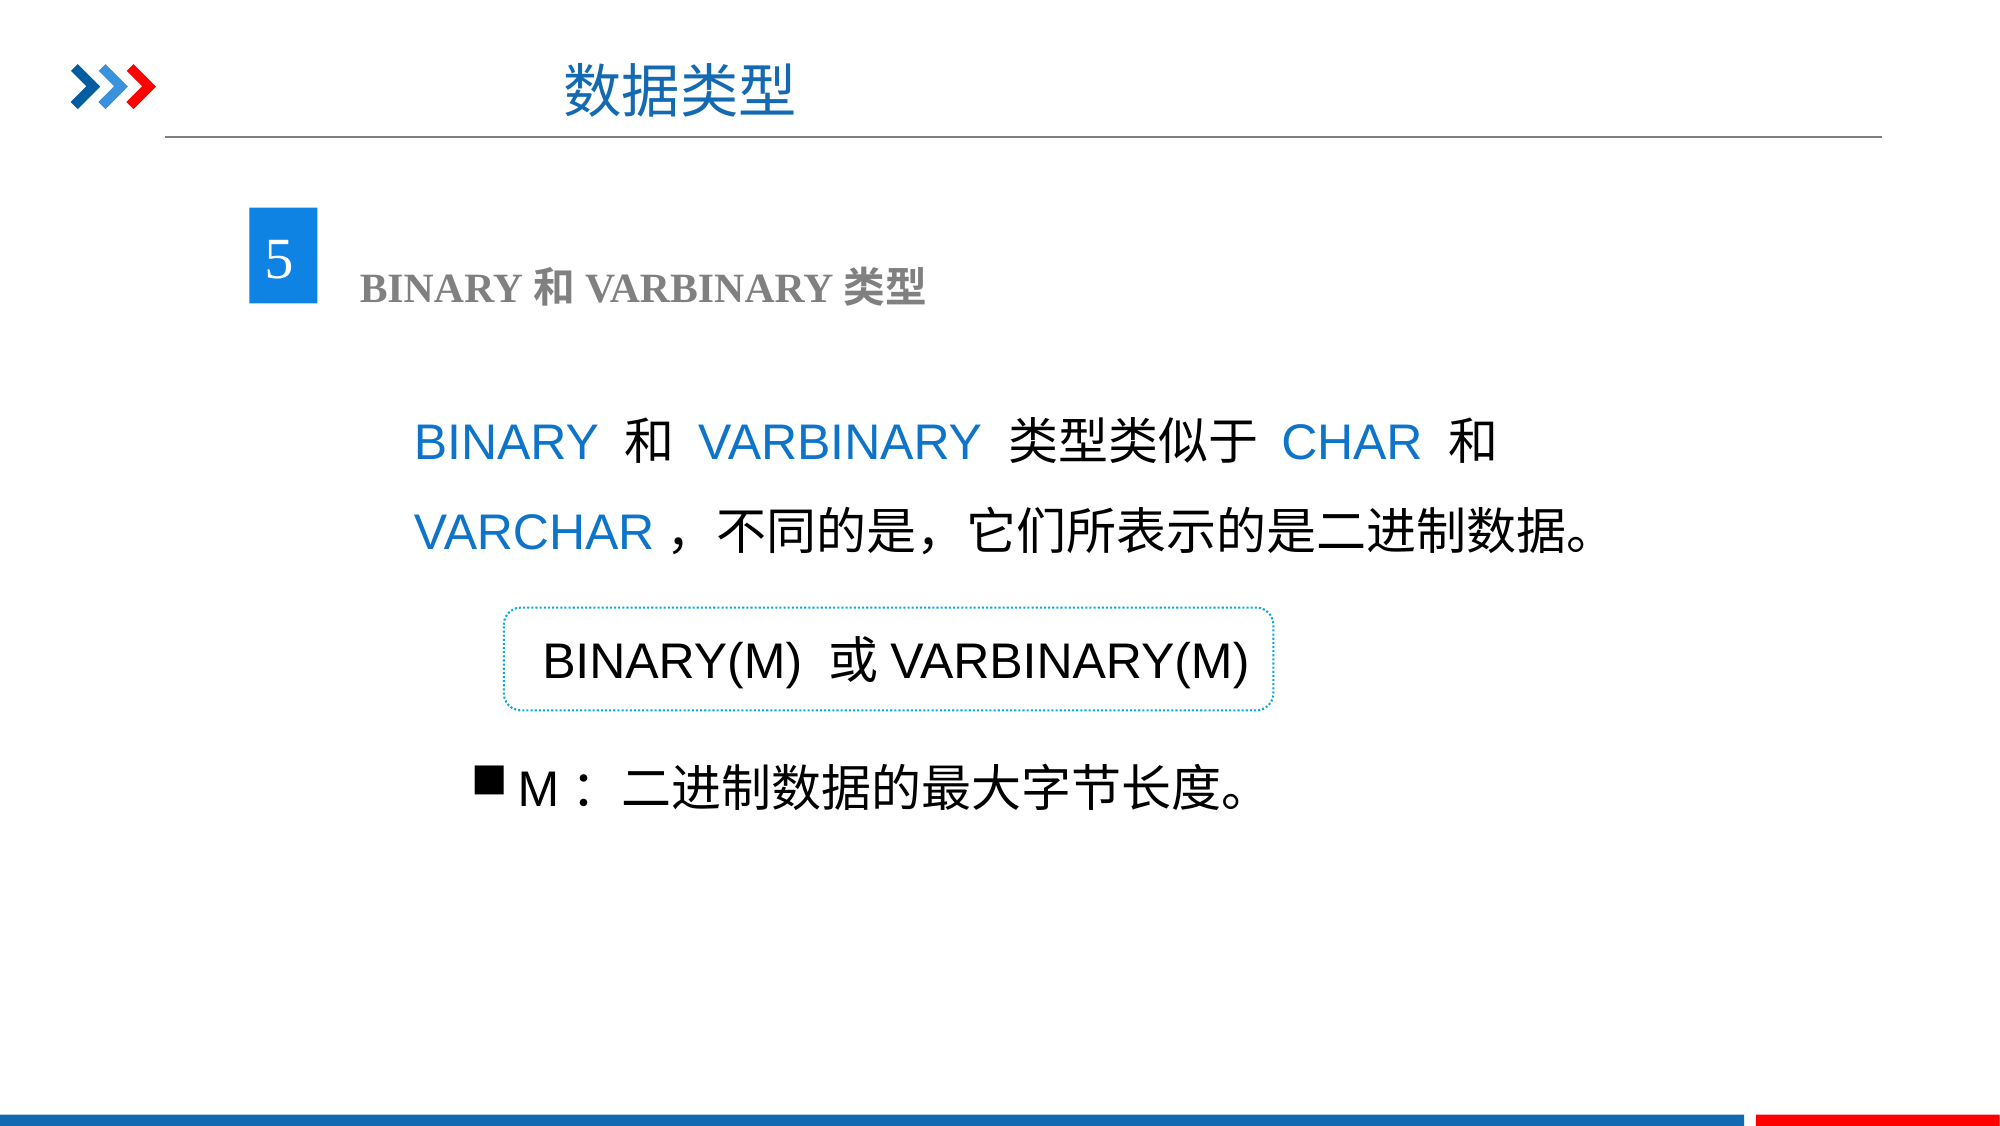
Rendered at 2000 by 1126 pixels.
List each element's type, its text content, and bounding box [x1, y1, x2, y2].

text_box BINARY 和 VARBINARY 类型类似于 CHAR 和 VARCHAR，不同的是，它们所表示的是二进制数据。 [399, 372, 1665, 567]
text_box M：二进制数据的最大字节长度。 [455, 749, 1286, 824]
text_box [503, 607, 1273, 711]
title 数据类型 [521, 25, 1296, 153]
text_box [249, 207, 318, 304]
text_box BINARY和VARBINARY类型 [319, 245, 1092, 320]
text_box BINARY(M) 或VARBINARY(M) [527, 621, 1401, 697]
